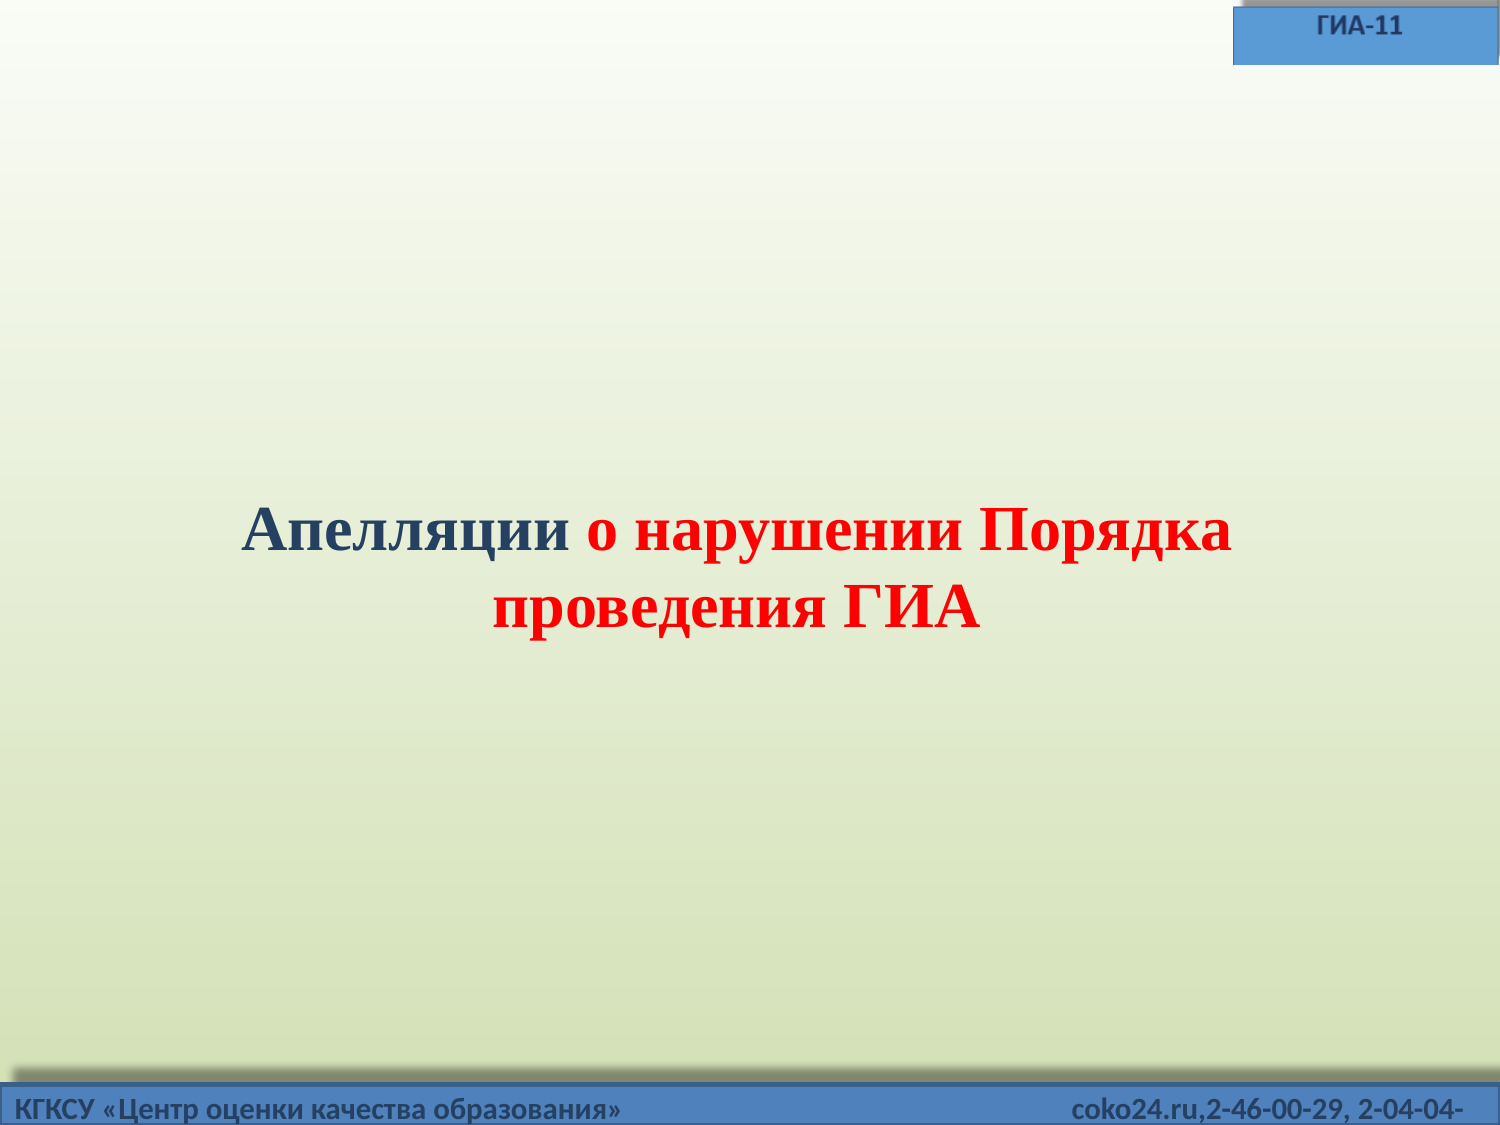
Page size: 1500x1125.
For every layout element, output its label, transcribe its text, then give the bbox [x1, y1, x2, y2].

picture [1233, 0, 1500, 65]
title Апелляции о нарушении Порядка проведения ГИА [179, 369, 1294, 687]
